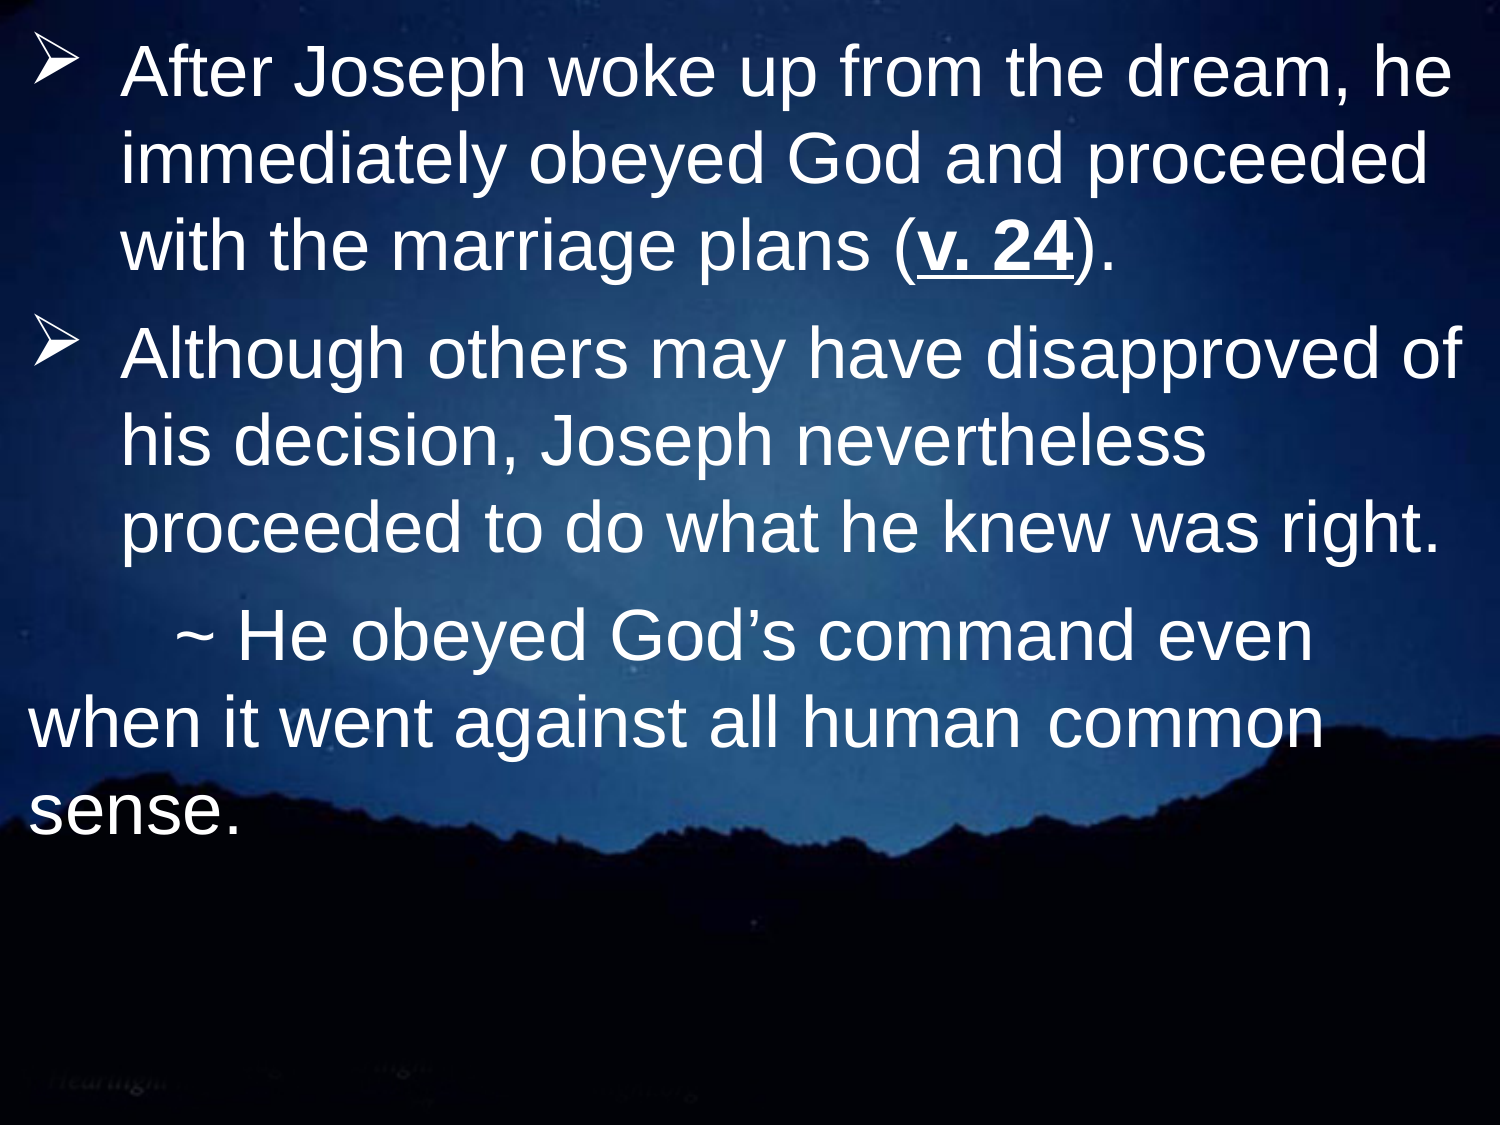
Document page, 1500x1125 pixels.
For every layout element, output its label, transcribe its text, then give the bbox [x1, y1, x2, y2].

subtitle After Joseph woke up from the dream, he immediately obeyed God and proceeded with the marriage plans (v. 24). Although others may have disapproved of his decision, Joseph nevertheless proceeded to do what he knew was right. ~ He obeyed God’s command even when it went against all human common sense. [13, 16, 1484, 1108]
picture [0, 0, 1500, 1125]
